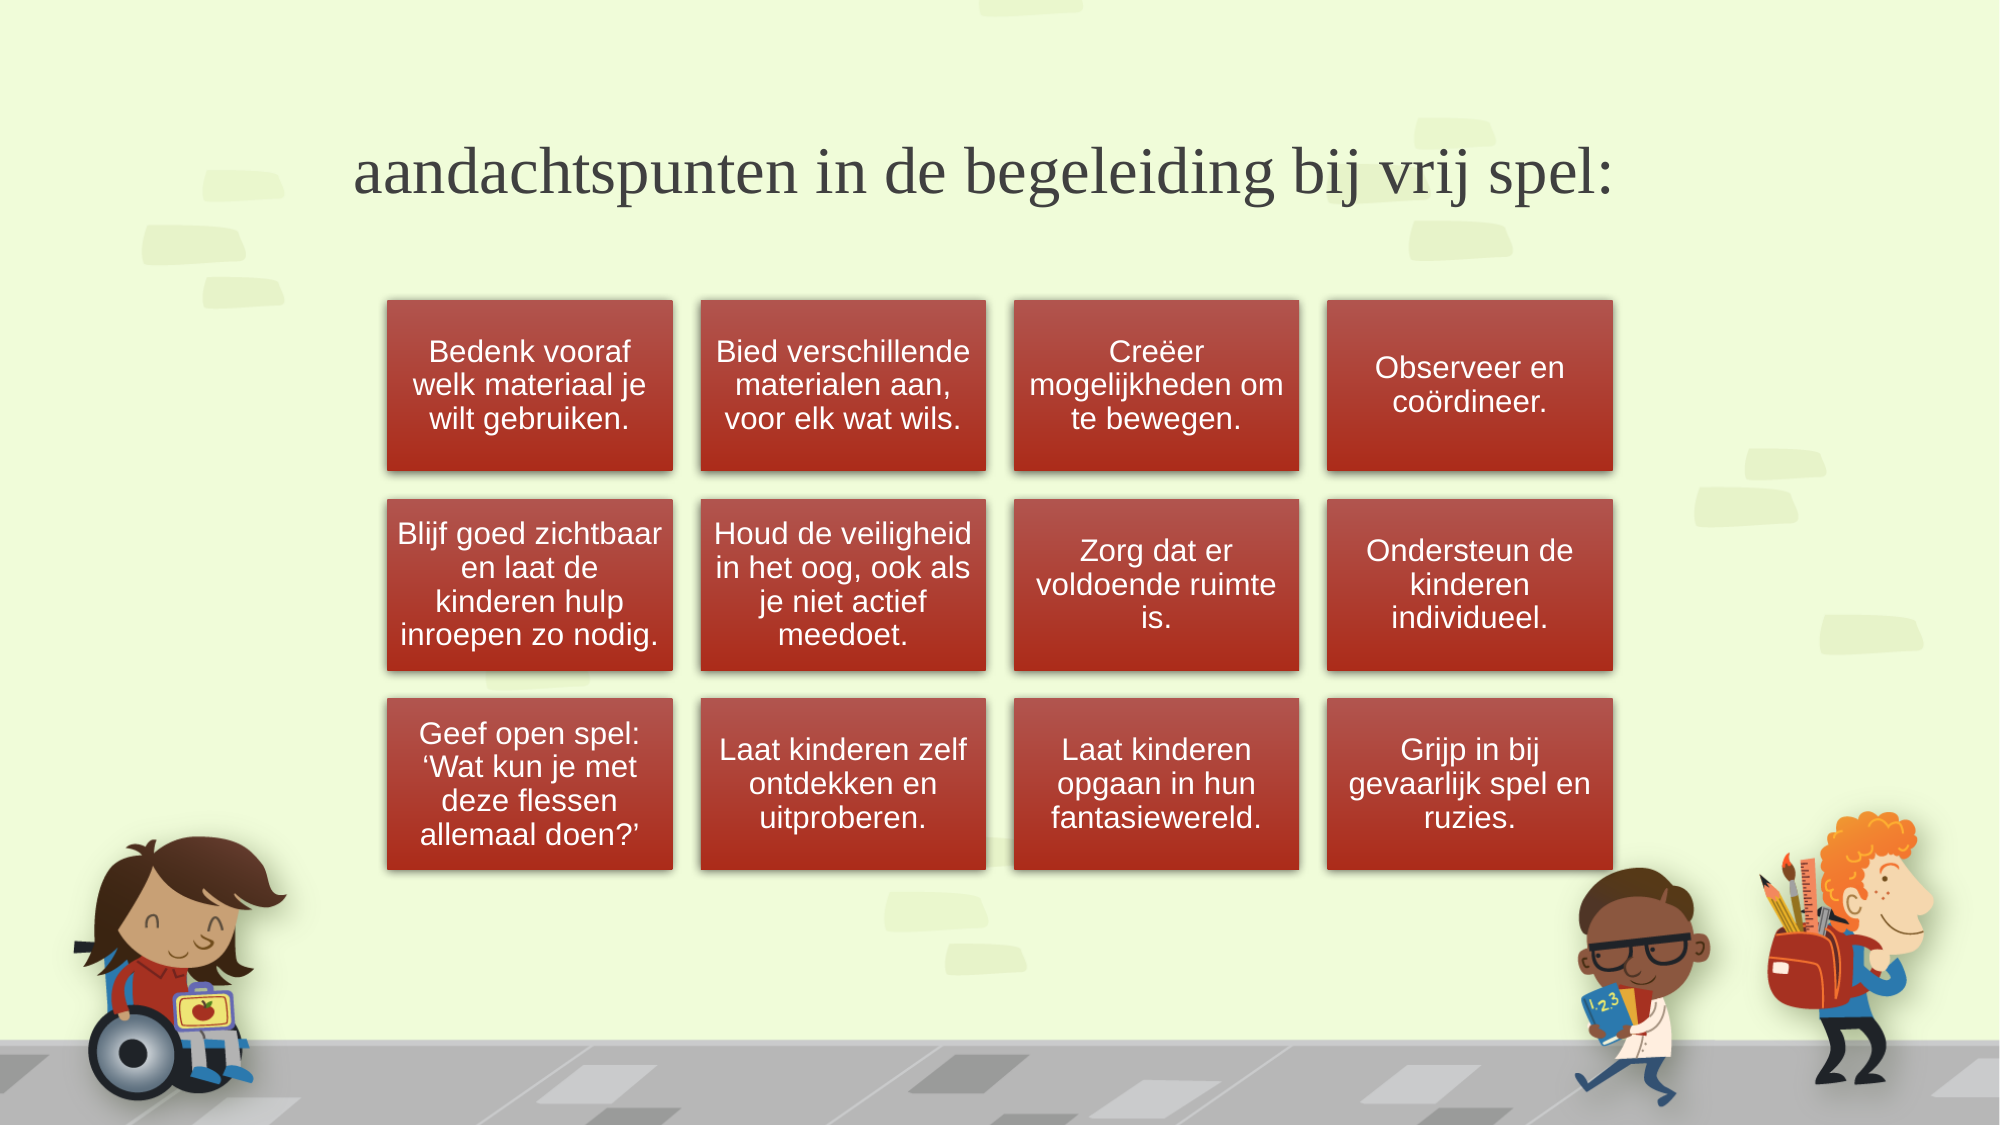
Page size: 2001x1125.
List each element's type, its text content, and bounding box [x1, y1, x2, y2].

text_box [249, 299, 1750, 870]
title aandachtspunten in de begeleiding bij vrij spel: [338, 117, 1951, 296]
picture [0, 0, 2000, 1125]
